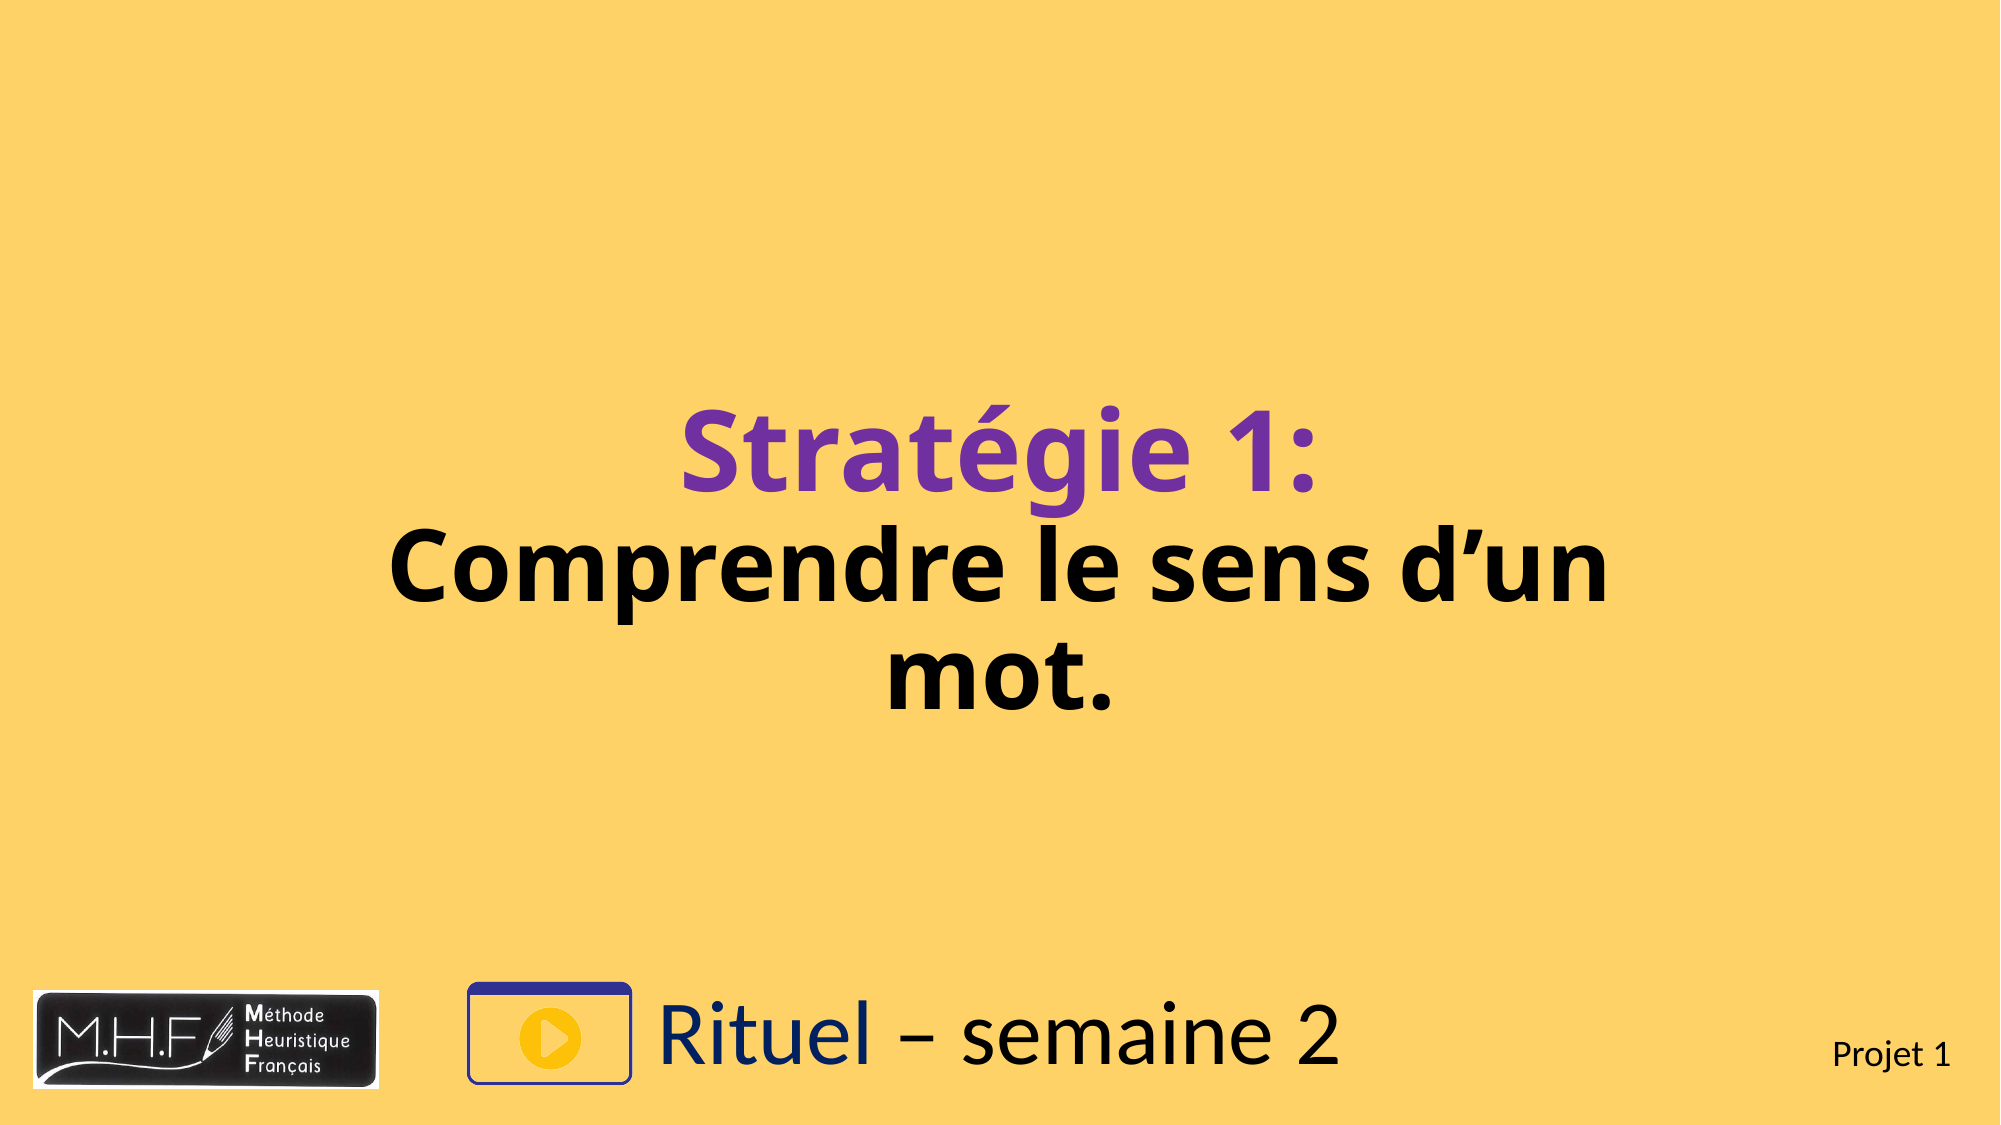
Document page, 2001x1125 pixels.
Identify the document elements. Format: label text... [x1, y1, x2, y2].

title Stratégie 1: Comprendre le sens d’un mot. [249, 325, 1750, 800]
picture [33, 990, 379, 1089]
text_box Projet 1 [1362, 1021, 1967, 1082]
picture [463, 977, 638, 1089]
subtitle Rituel – semaine 2 [249, 978, 1750, 1102]
